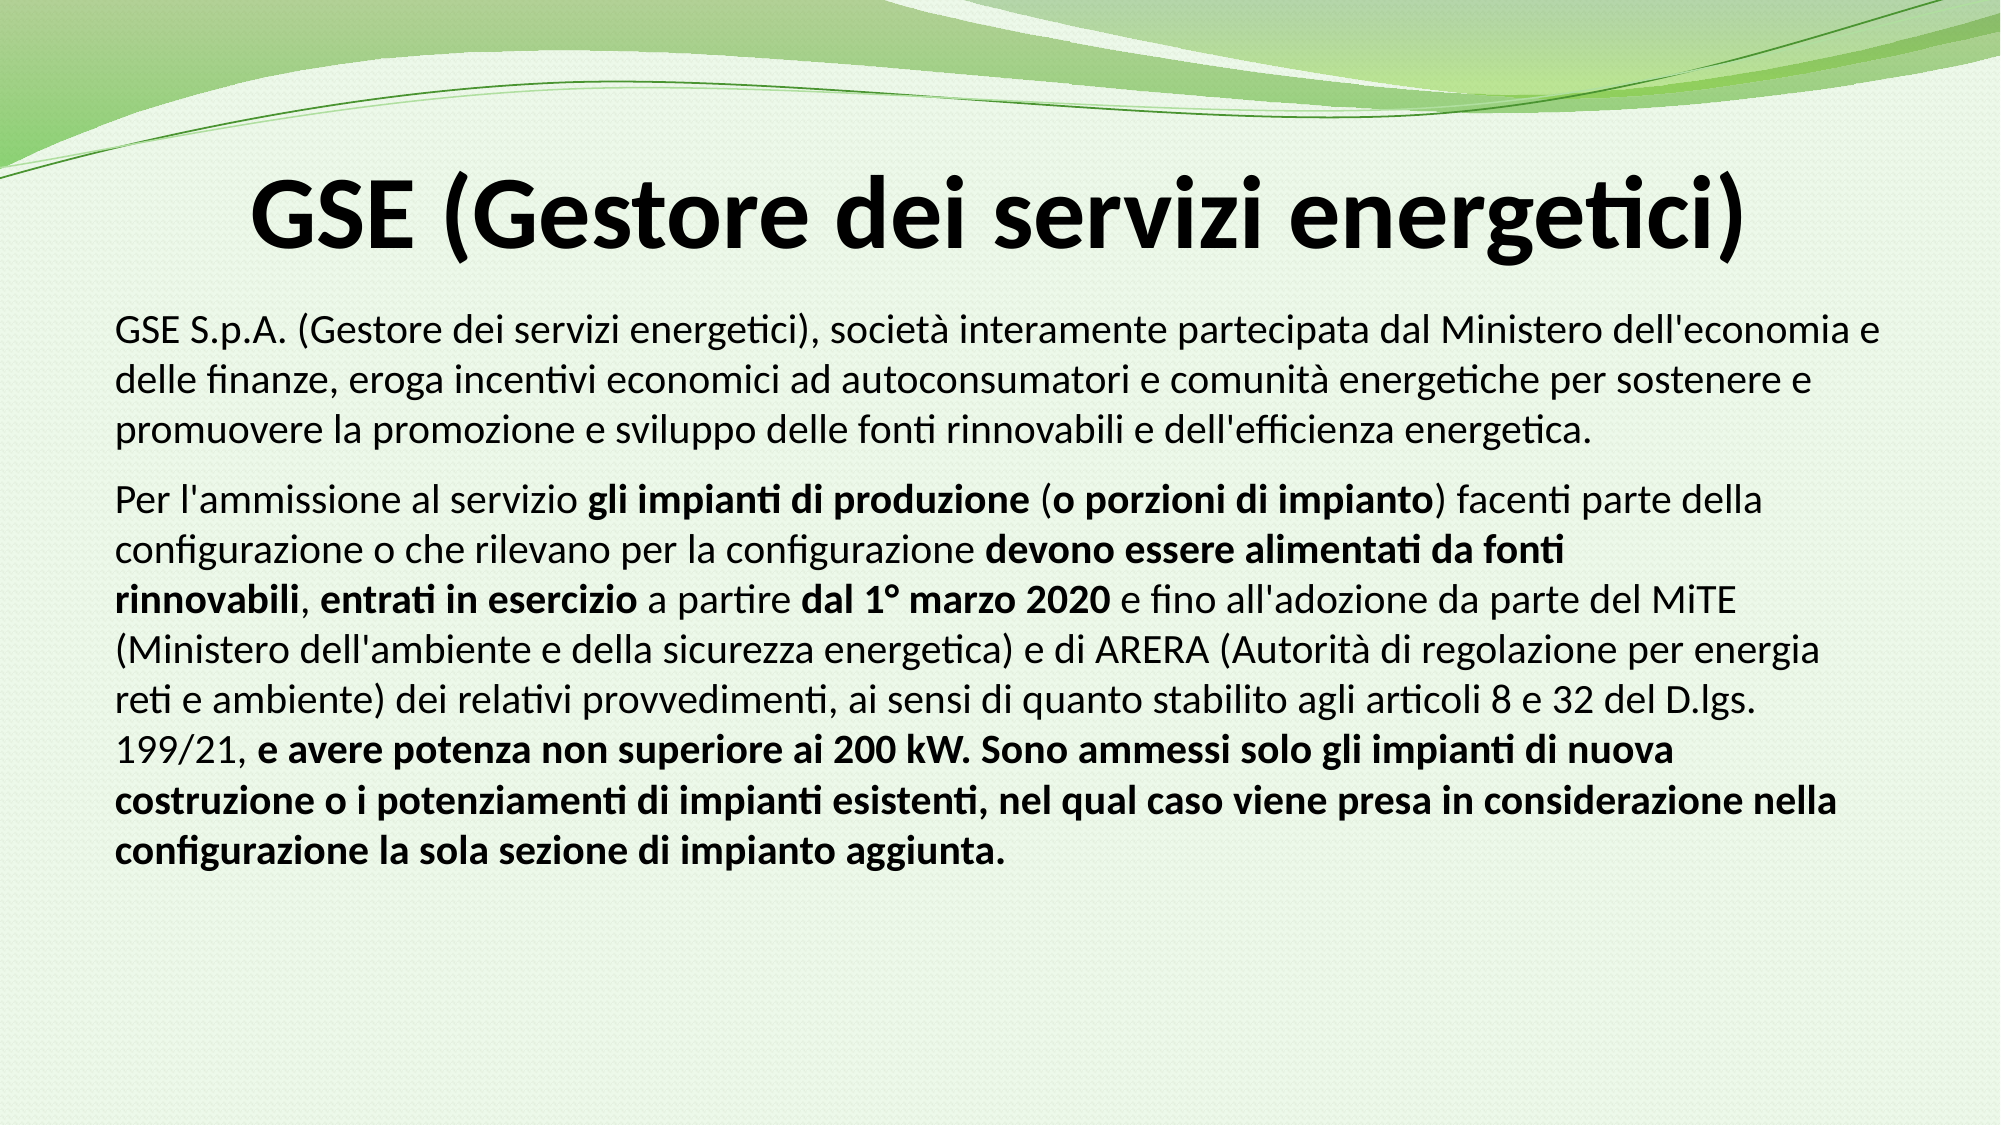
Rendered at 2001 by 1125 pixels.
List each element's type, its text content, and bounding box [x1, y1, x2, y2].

list GSE S.p.A. (Gestore dei servizi energetici), società interamente partecipata dal Ministero dell'economia e delle finanze, eroga incentivi economici ad autoconsumatori e comunità energetiche per sostenere e promuovere la promozione e sviluppo delle fonti rinnovabili e dell'efficienza energetica. Per l'ammissione al servizio gli impianti di produzione (o porzioni di impianto) facenti parte della configurazione o che rilevano per la configurazione devono essere alimentati da fonti rinnovabili, entrati in esercizio a partire dal 1° marzo 2020 e fino all'adozione da parte del MiTE (Ministero dell'ambiente e della sicurezza energetica) e di ARERA (Autorità di regolazione per energia reti e ambiente) dei relativi provvedimenti, ai sensi di quanto stabilito agli articoli 8 e 32 del D.lgs. 199/21, e avere potenza non superiore ai 200 kW. Sono ammessi solo gli impianti di nuova costruzione o i potenziamenti di impianti esistenti, nel qual caso viene presa in considerazione nella configurazione la sola sezione di impianto aggiunta. [99, 293, 1900, 1014]
title GSE (Gestore dei servizi energetici) [0, 131, 2000, 270]
